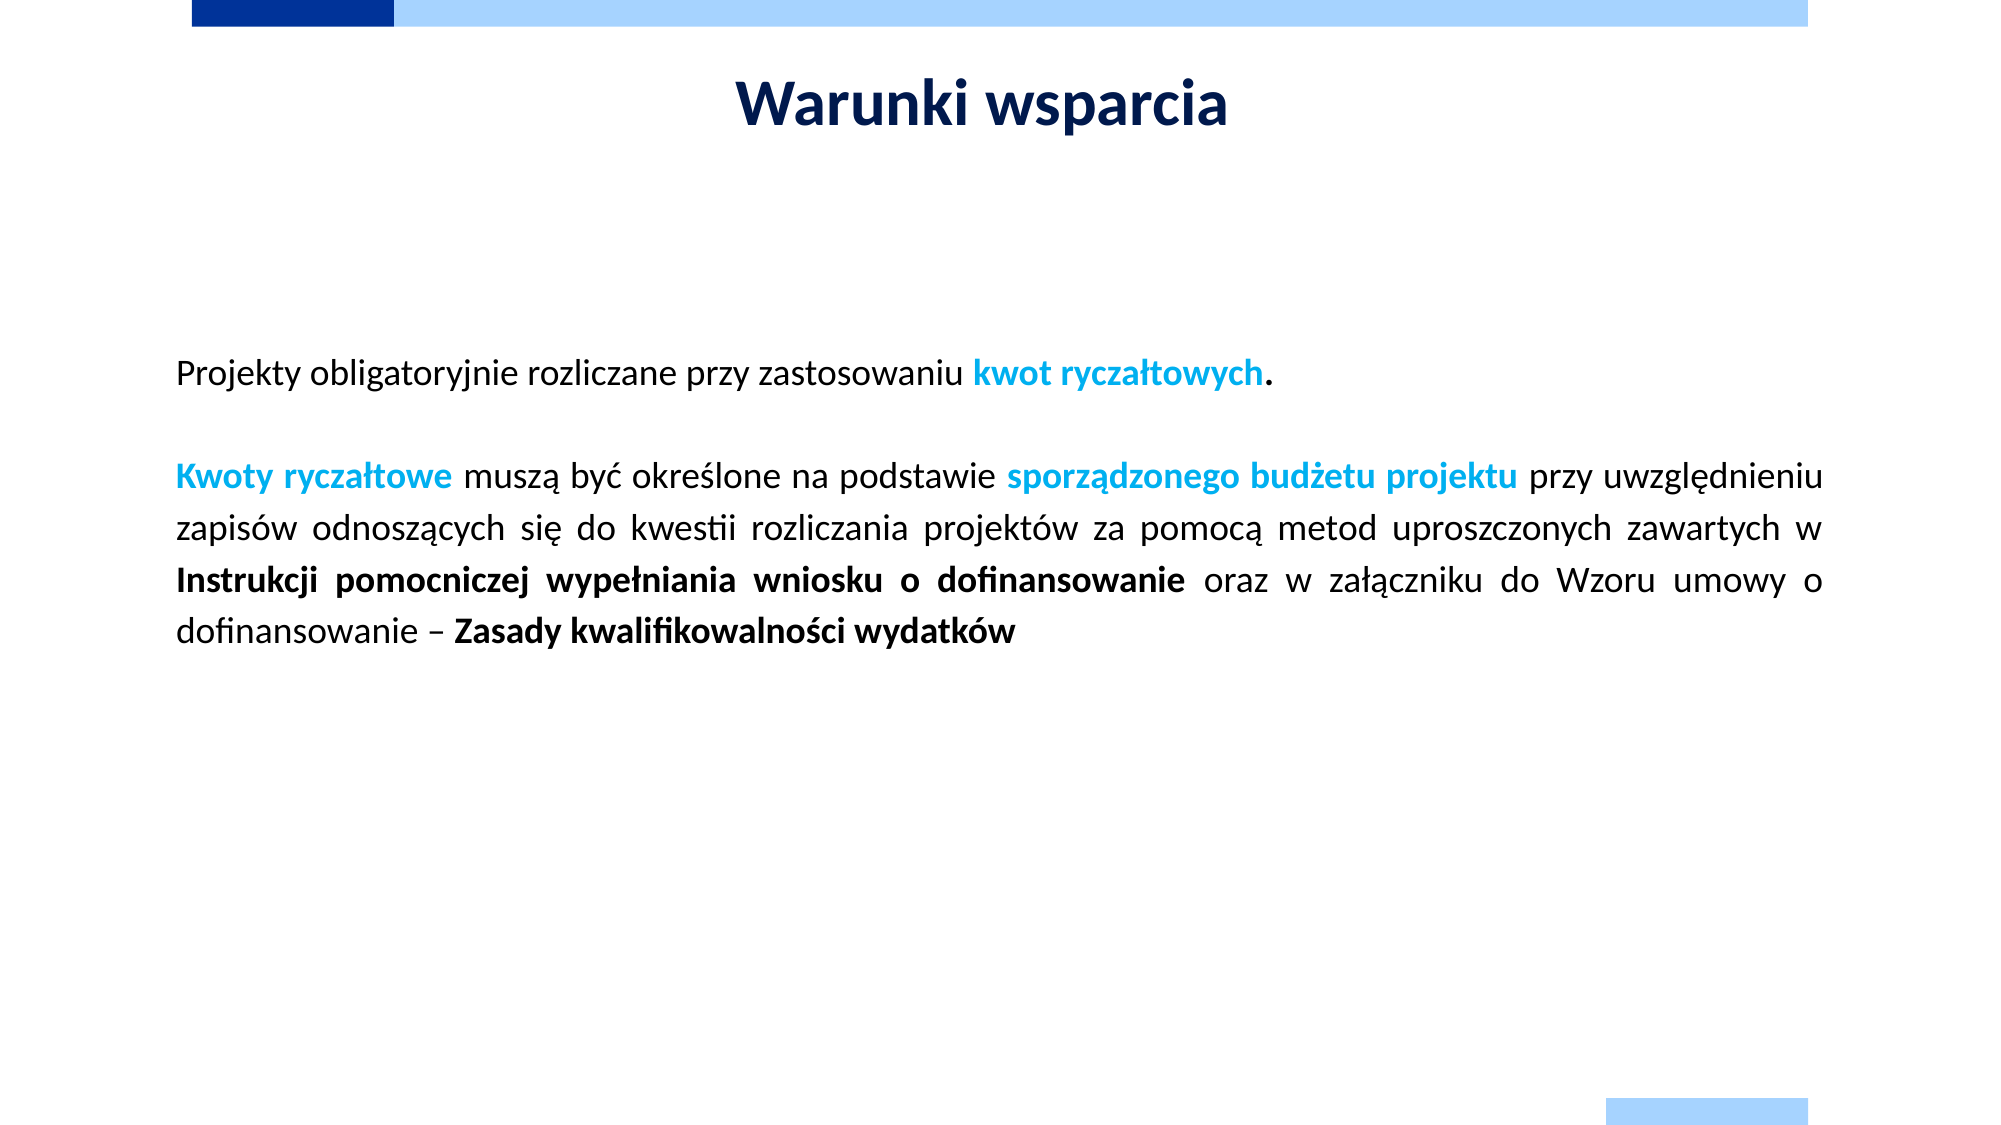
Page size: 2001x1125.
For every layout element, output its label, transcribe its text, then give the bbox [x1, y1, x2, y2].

text_box Warunki wsparcia [203, 51, 1763, 146]
text_box Projekty obligatoryjnie rozliczane przy zastosowaniu kwot ryczałtowych. Kwoty ryczałtowe muszą być określone na podstawie sporządzonego budżetu projektu przy uwzględnieniu zapisów odnoszących się do kwestii rozliczania projektów za pomocą metod uproszczonych zawartych w Instrukcji pomocniczej wypełniania wniosku o dofinansowanie oraz w załączniku do Wzoru umowy o dofinansowanie – Zasady kwalifikowalności wydatków [161, 333, 1839, 659]
